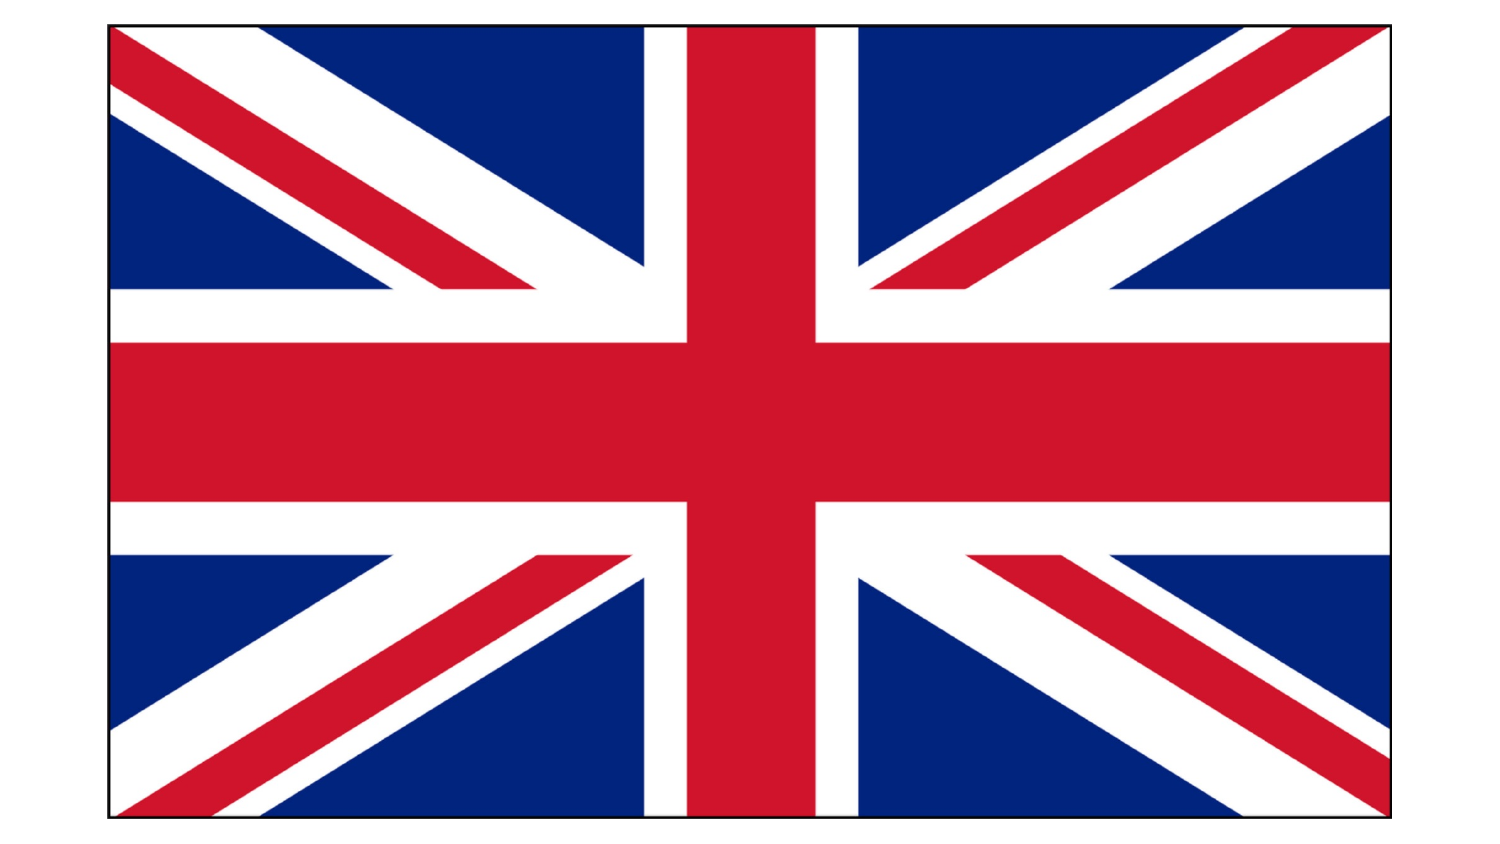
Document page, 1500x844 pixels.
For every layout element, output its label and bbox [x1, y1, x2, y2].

picture [107, 24, 1393, 819]
